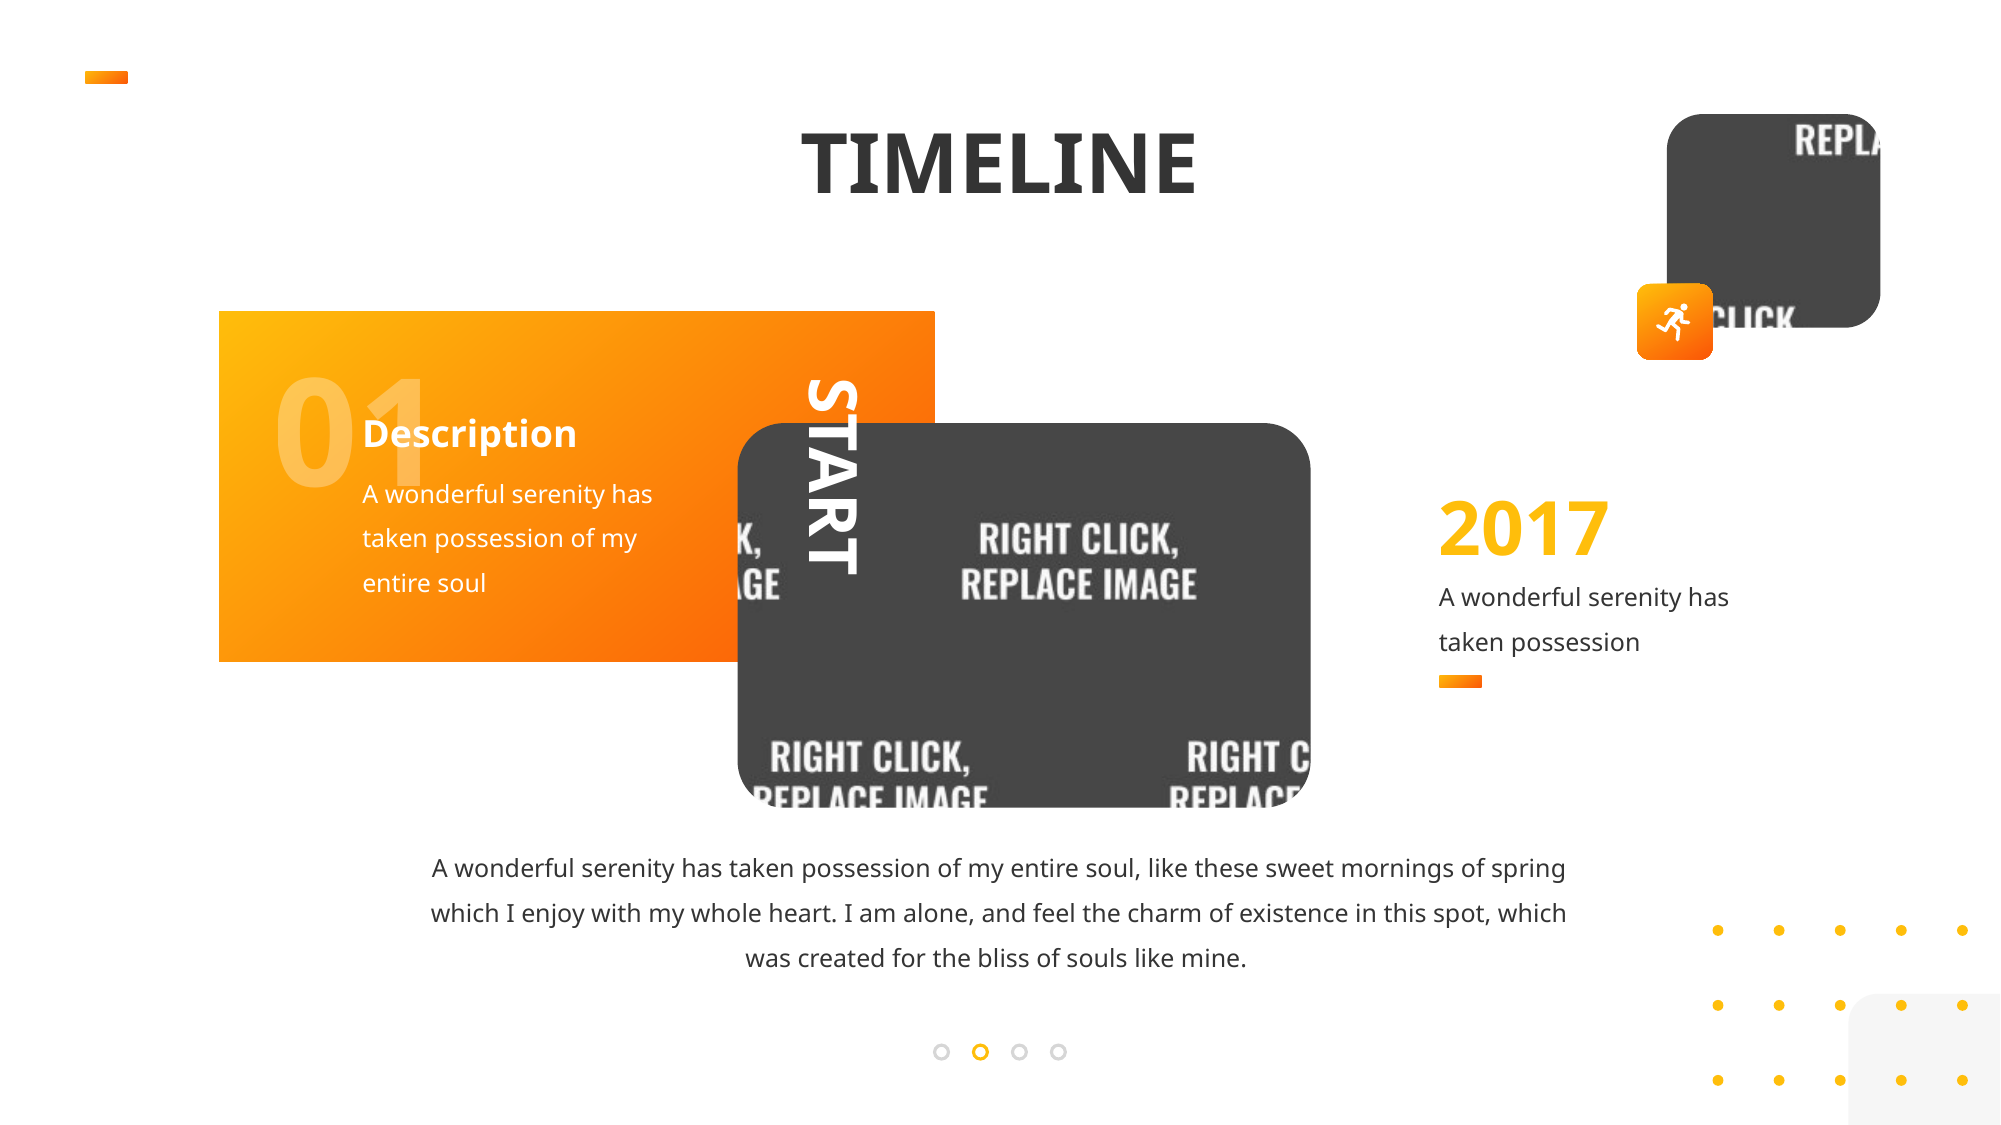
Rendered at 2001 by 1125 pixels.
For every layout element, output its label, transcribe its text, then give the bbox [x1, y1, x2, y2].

text_box [218, 311, 936, 663]
text_box A wonderful serenity has taken possession [1423, 559, 1775, 665]
list TIMELINE [576, 102, 1424, 220]
text_box [1438, 674, 1483, 688]
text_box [1655, 303, 1690, 342]
text_box START [789, 362, 884, 423]
text_box [933, 1044, 950, 1061]
text_box A wonderful serenity has taken possession of my entire soul [347, 455, 699, 606]
text_box A wonderful serenity has taken possession of my entire soul, like these sweet mornings of spring which I enjoy with my whole heart. I am alone, and feel the charm of existence in this spot, which was created for the bliss of souls like mine. [399, 830, 1600, 980]
text_box [1636, 282, 1714, 361]
text_box [1050, 1044, 1067, 1061]
text_box 2017 [1423, 473, 1737, 559]
text_box 01 [257, 329, 571, 524]
text_box [1011, 1044, 1028, 1061]
picture [737, 423, 1311, 808]
text_box Description [347, 402, 661, 463]
picture [1666, 114, 1881, 328]
text_box [972, 1044, 989, 1061]
